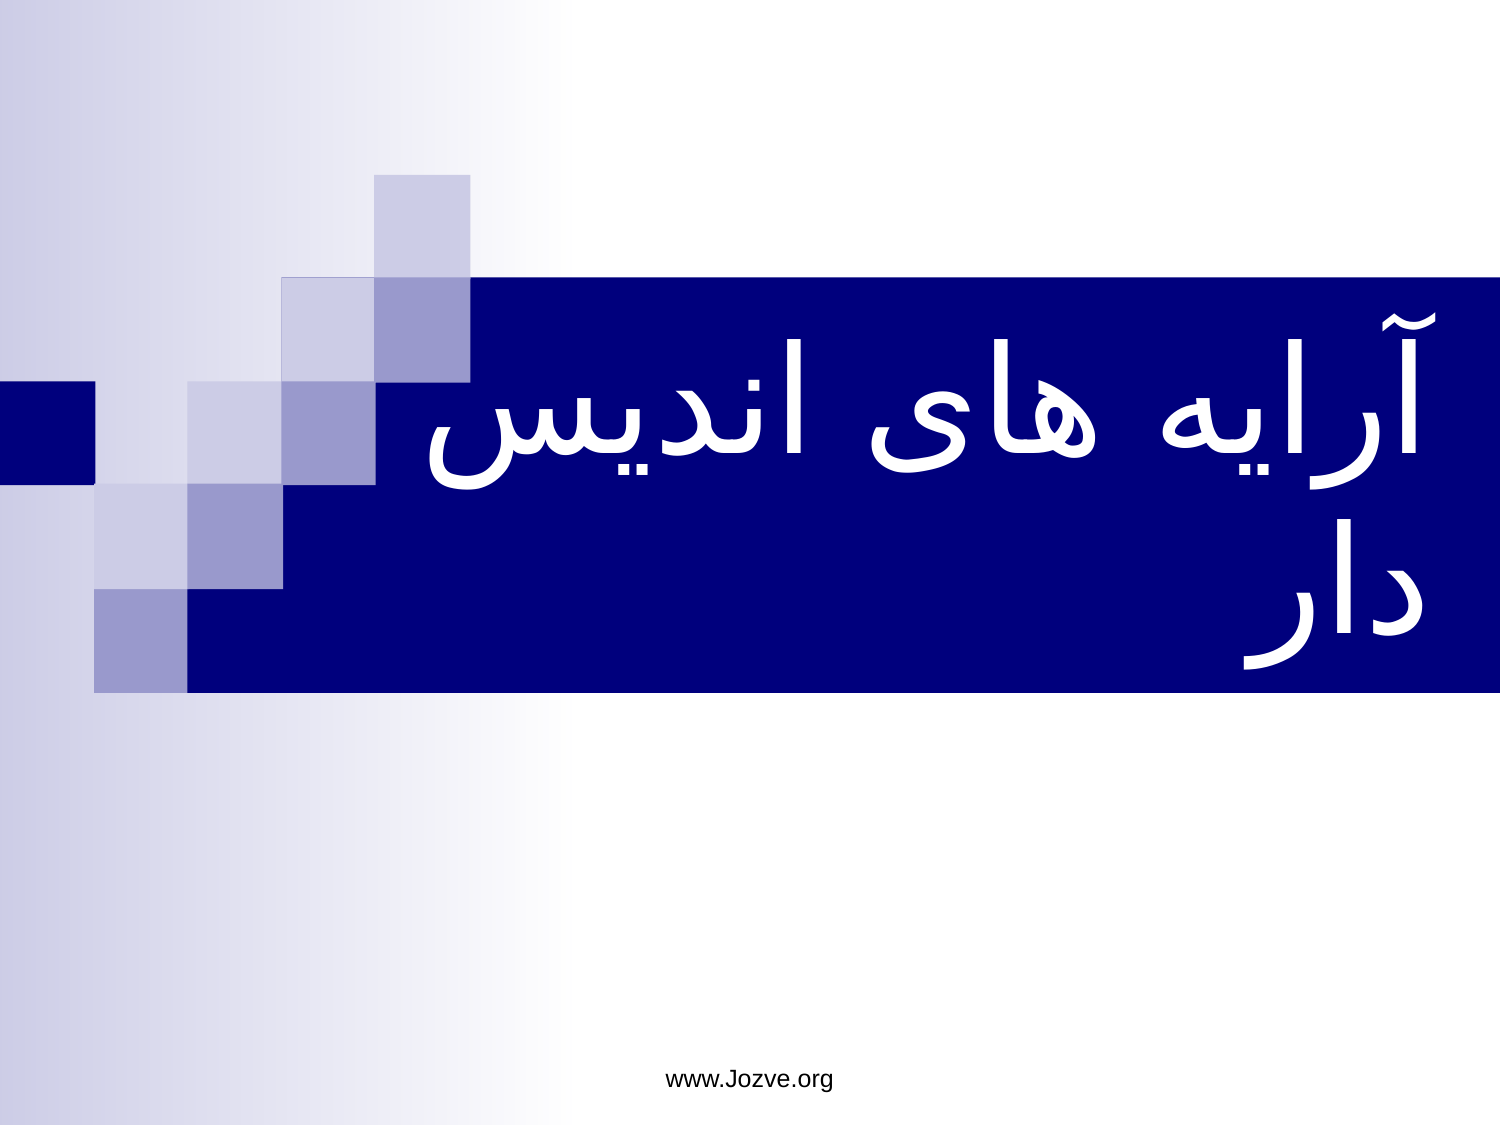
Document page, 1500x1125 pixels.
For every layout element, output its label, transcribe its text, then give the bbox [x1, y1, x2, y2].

title آرایه های اندیس دار [336, 302, 1448, 666]
footer www.Jozve.org [512, 1024, 988, 1101]
